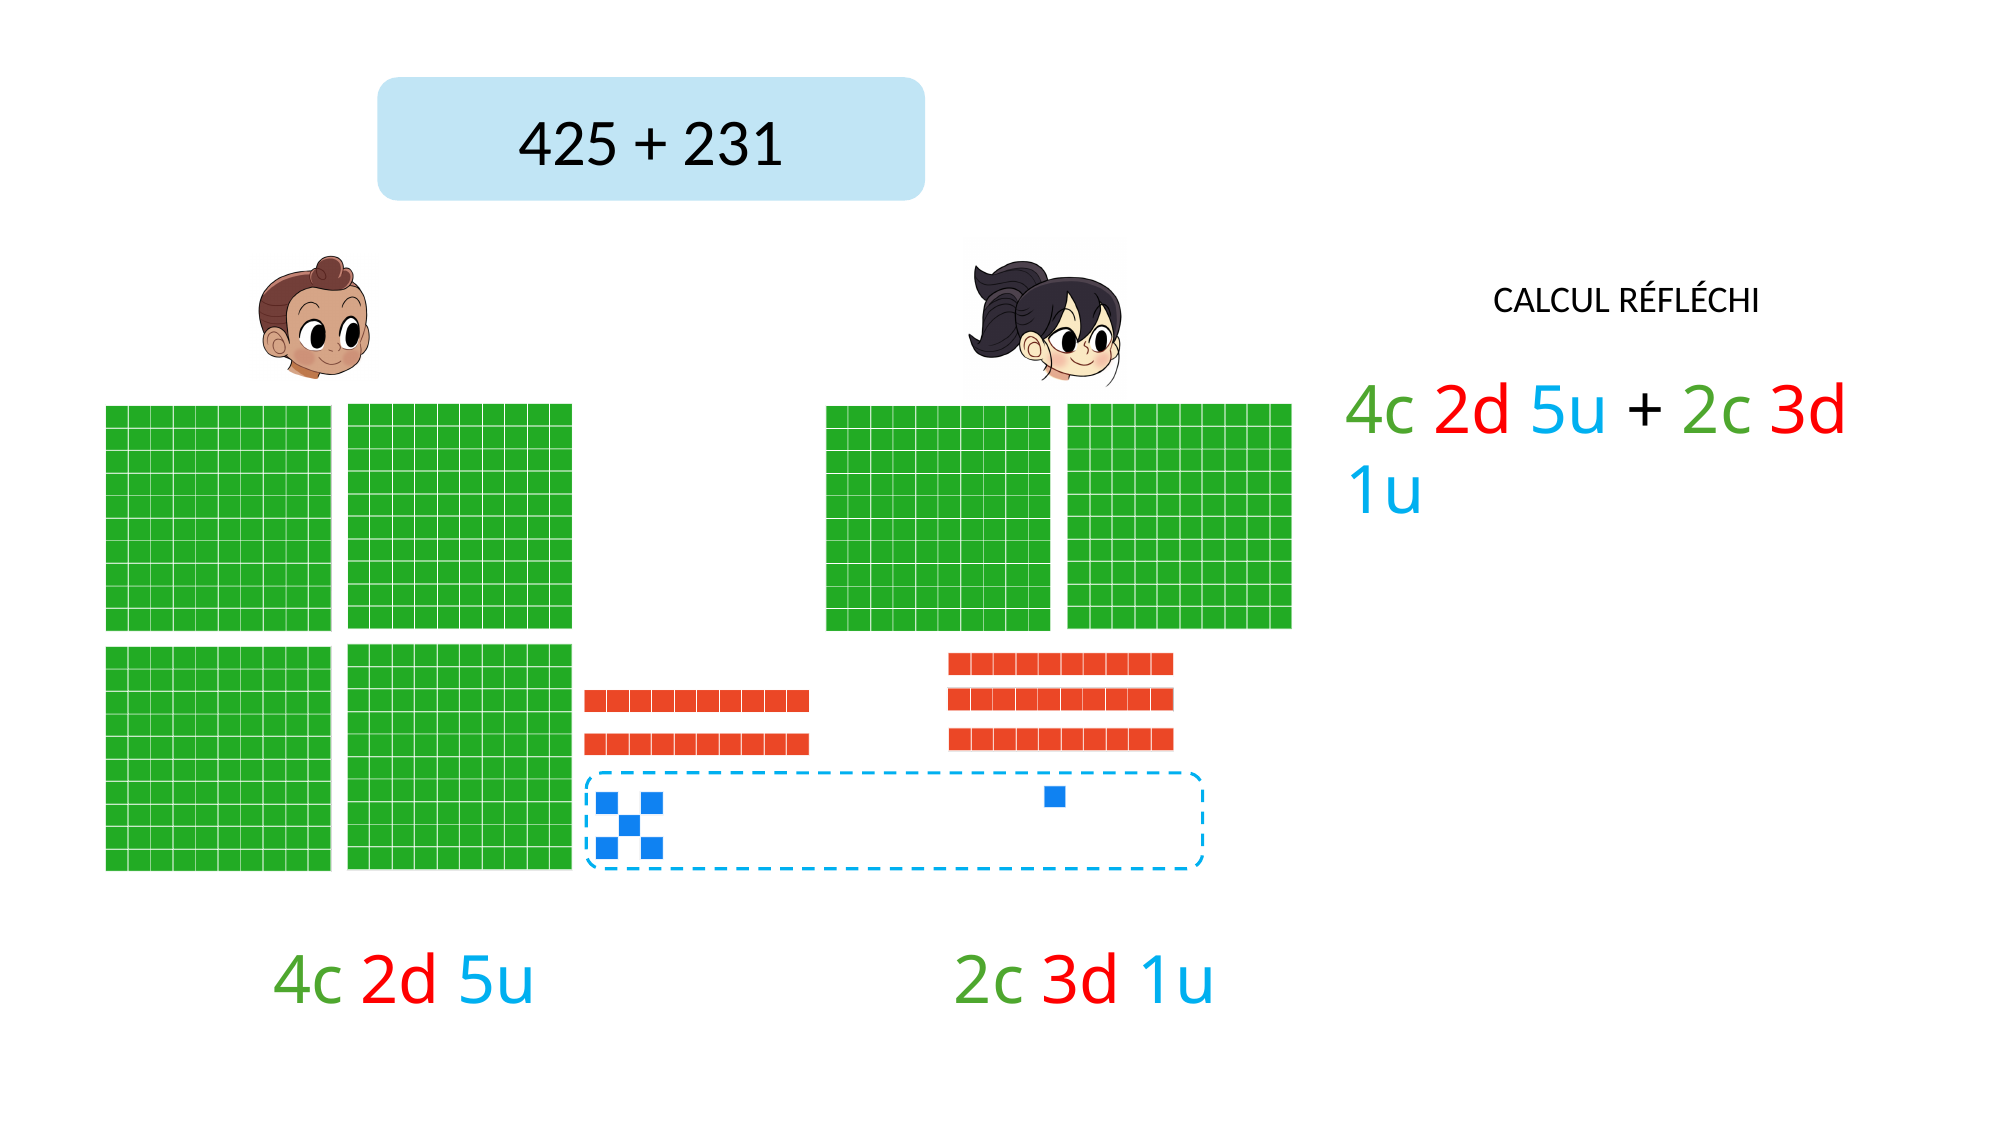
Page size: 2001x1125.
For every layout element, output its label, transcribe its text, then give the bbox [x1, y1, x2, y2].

text_box 4c 2d 5u + 2c 3d 1u [1336, 359, 1933, 694]
text_box CALCUL RÉFLÉCHI [1478, 268, 1786, 328]
text_box 4c 2d 5u [258, 929, 591, 1025]
text_box 425 + 231 [375, 75, 927, 203]
picture [59, 236, 1336, 916]
text_box 2c 3d 1u [938, 929, 1234, 1025]
